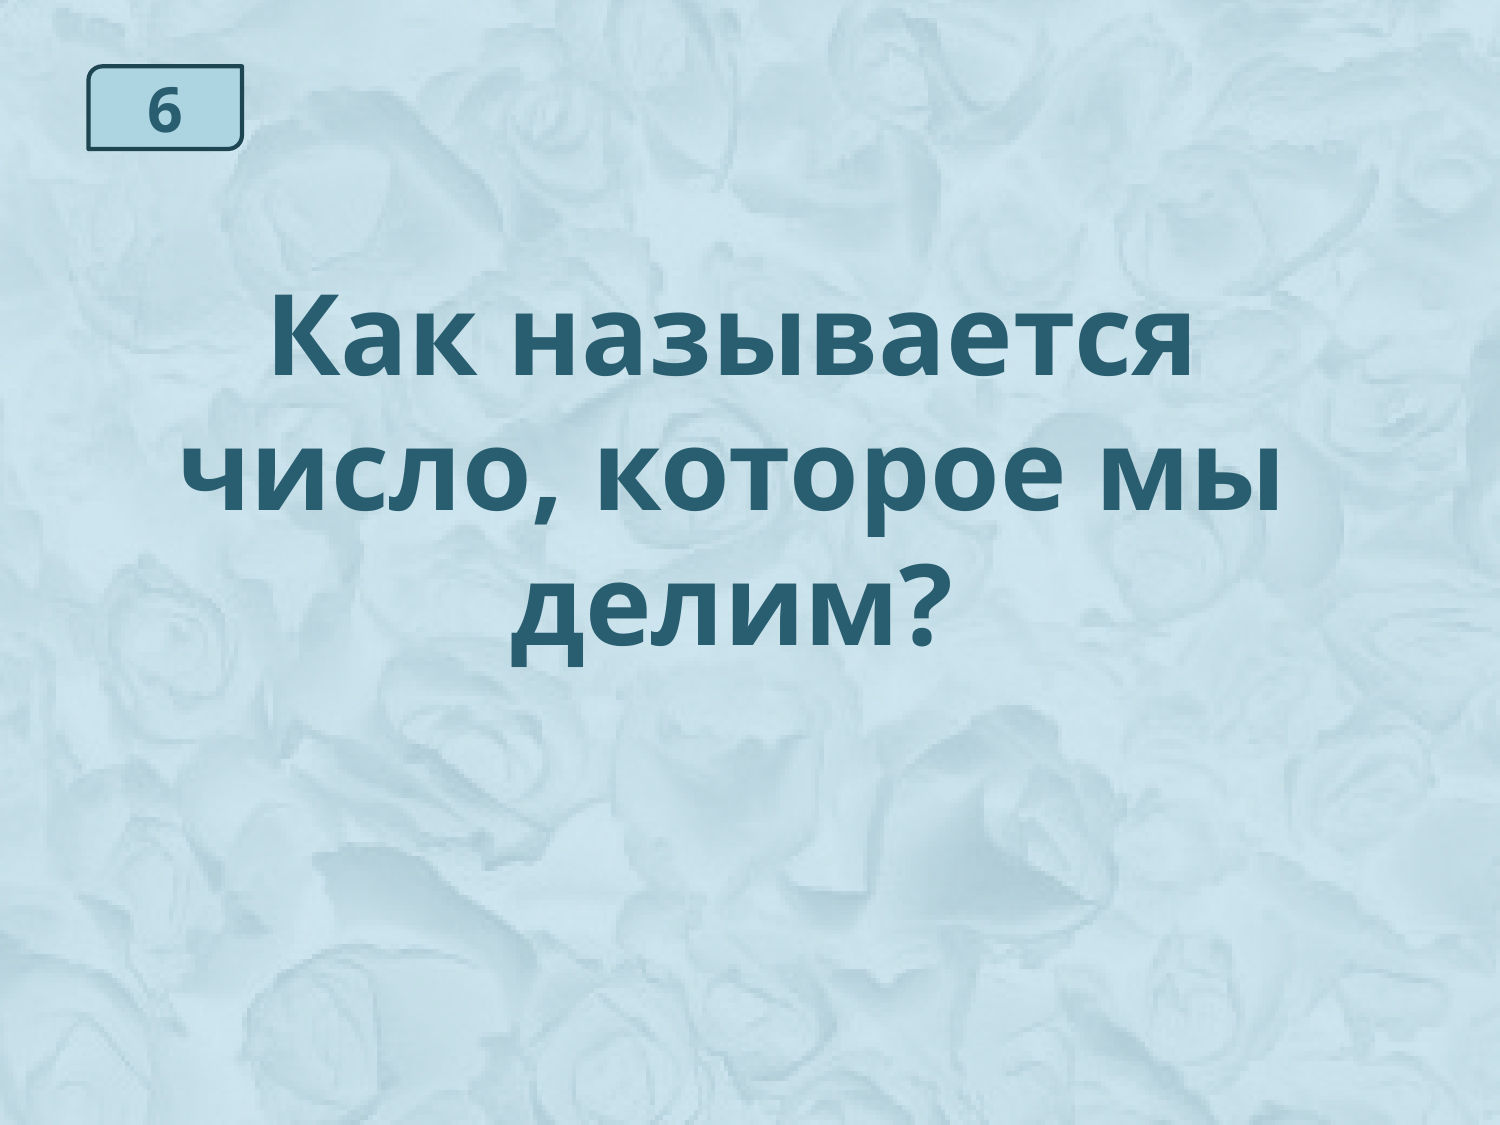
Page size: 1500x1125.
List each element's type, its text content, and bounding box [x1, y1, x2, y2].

text_box Как называется число, которое мы делим? [76, 255, 1388, 676]
text_box 6 [86, 64, 245, 152]
